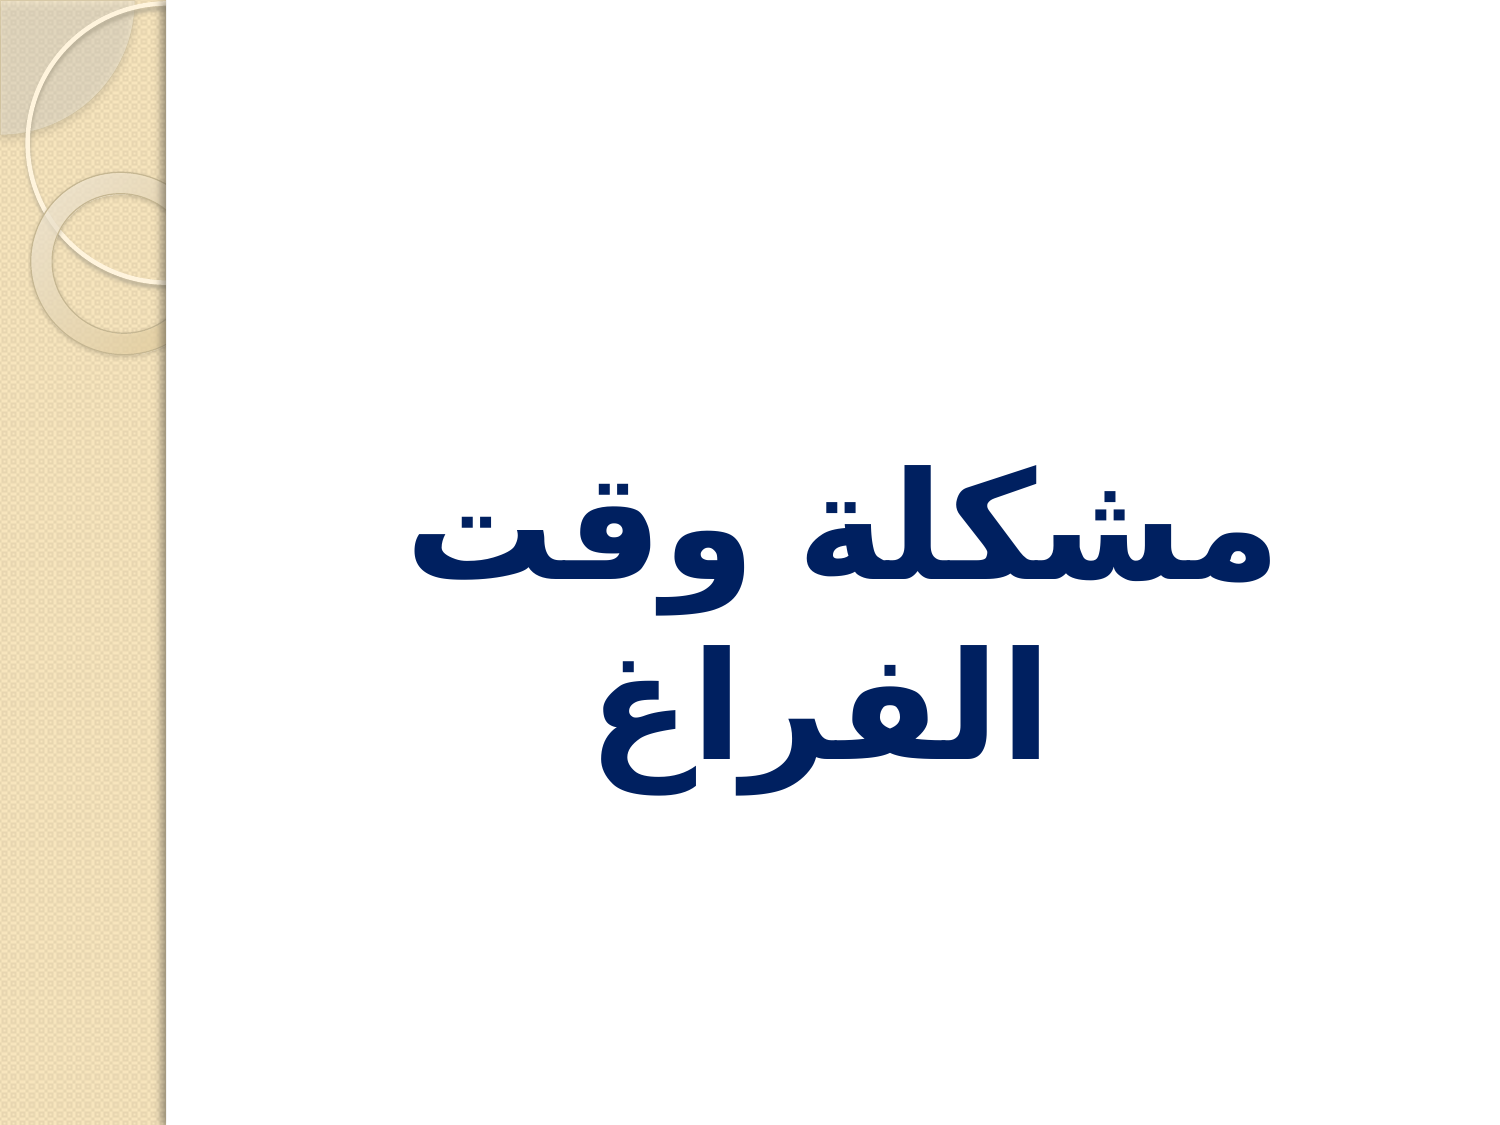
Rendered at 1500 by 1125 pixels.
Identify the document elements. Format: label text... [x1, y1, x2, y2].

list مشكلة وقت الفراغ [235, 237, 1466, 1025]
